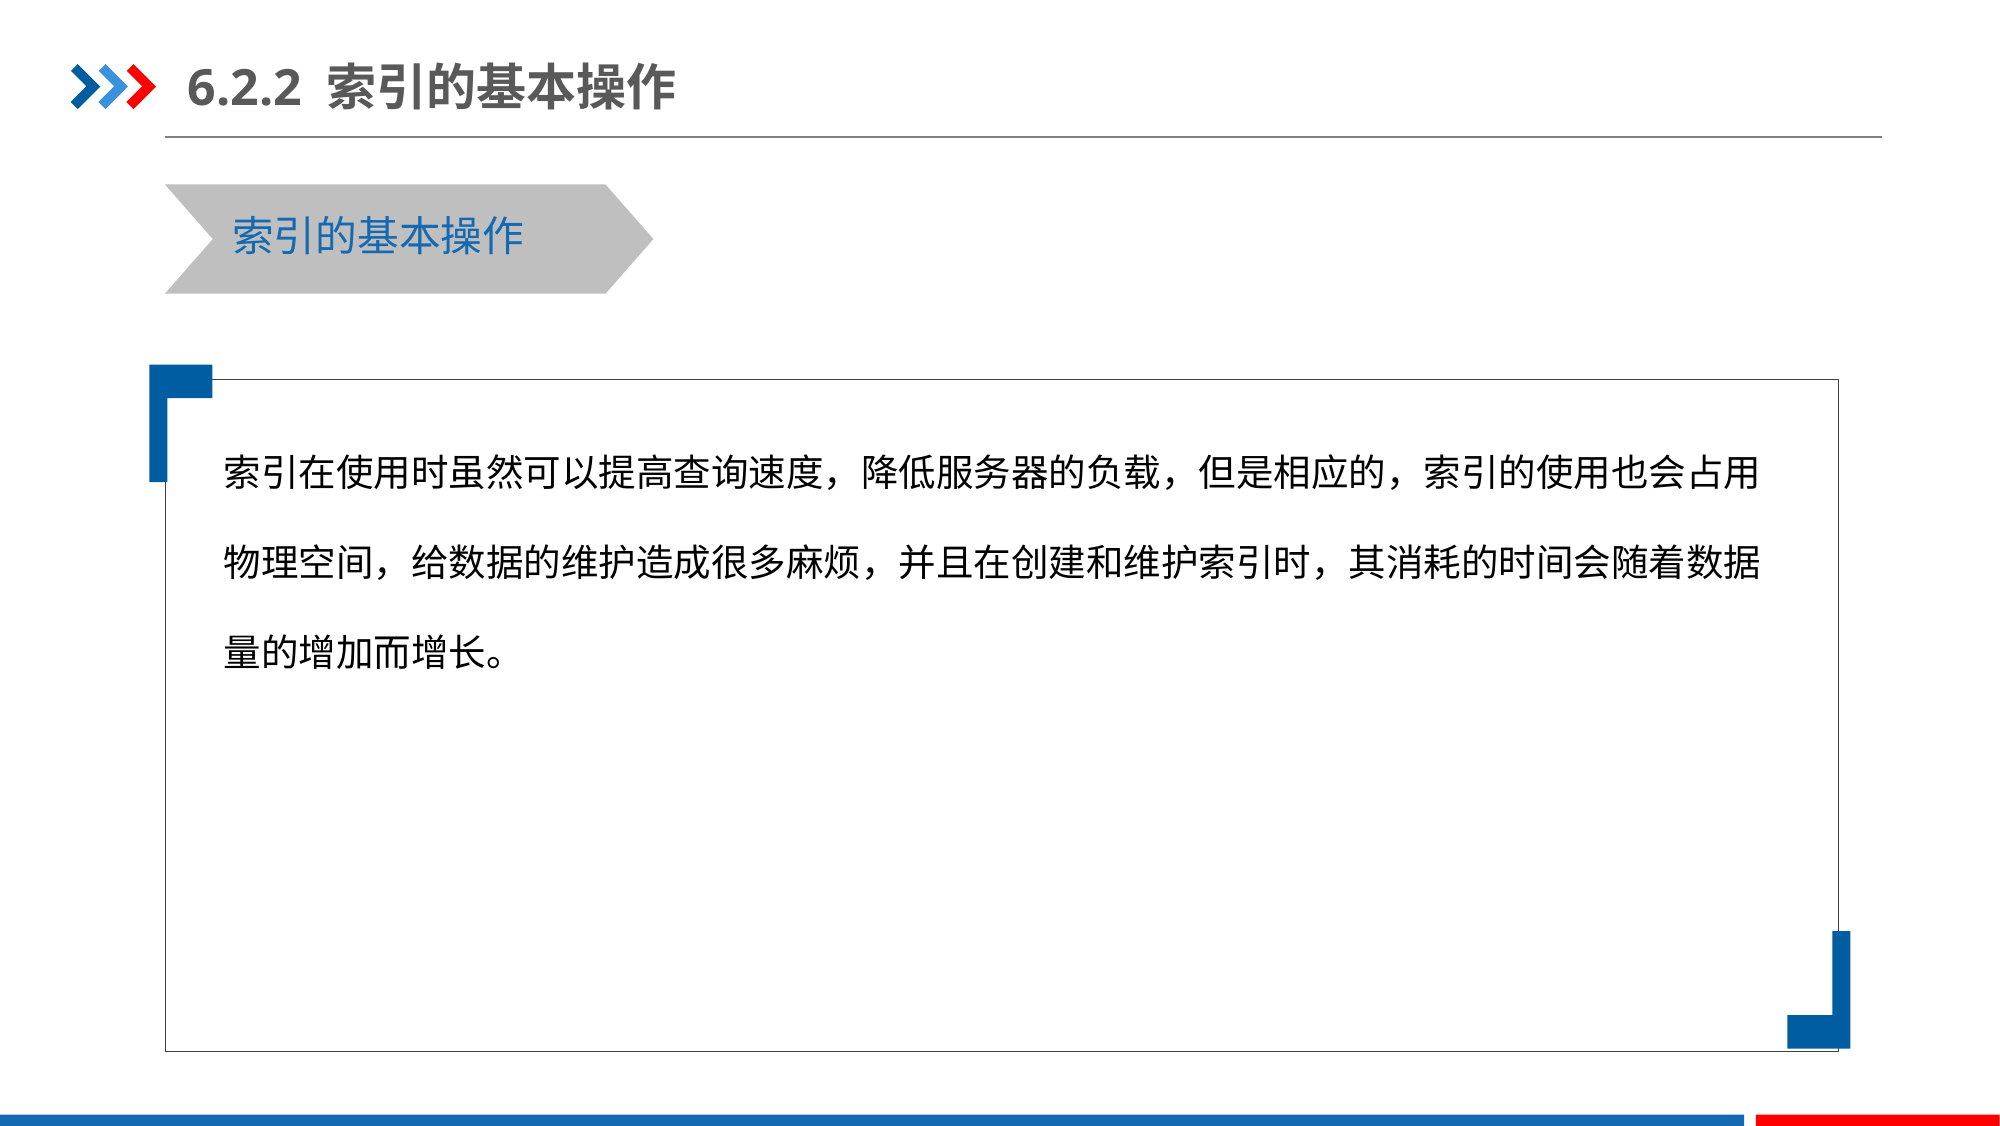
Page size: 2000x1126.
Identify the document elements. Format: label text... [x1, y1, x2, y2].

text_box [164, 184, 654, 294]
text_box 6.2.2 索引的基本操作 [187, 43, 827, 127]
text_box 索引的基本操作 [217, 202, 539, 317]
text_box [147, 363, 215, 484]
text_box [163, 378, 1841, 1053]
text_box [1785, 929, 1852, 1051]
